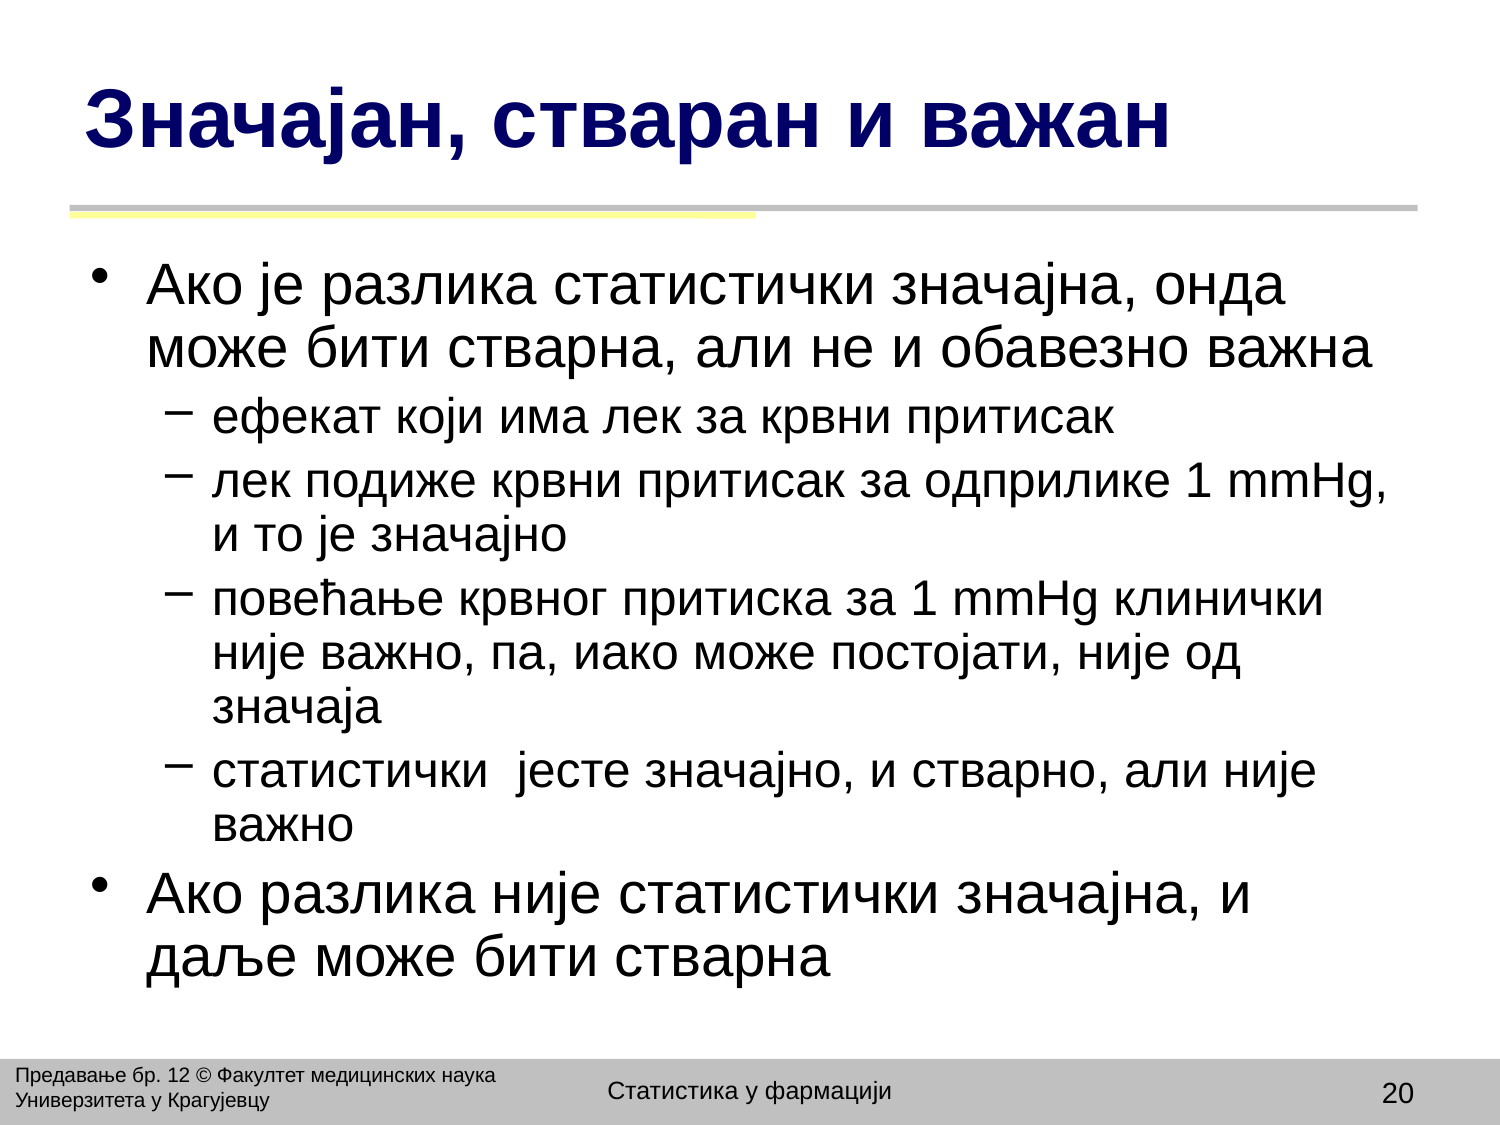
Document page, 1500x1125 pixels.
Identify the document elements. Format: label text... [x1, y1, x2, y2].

list Aко је разлика статистички значајна, онда може бити стварна, али не и обавезно важна ефекат који има лек за крвни притисак лек подиже крвни притисак за одприлике 1 mmHg, и то је значајно повећање крвног притиска за 1 mmHg клинички није важно, па, иако може постојати, није од значаја статистички јесте значајно, и стварно, али није важно Ако разлика није статистички значајна, и даље може бити стварна [74, 246, 1426, 1023]
title Значајан, стваран и важан [69, 19, 1426, 208]
slide_number Предавање бр. 12 © Факултет медицинских наука Универзитета у Крагујевцу [0, 1053, 621, 1108]
slide_number 20 [1079, 1066, 1430, 1125]
footer Статистика у фармацији [512, 1066, 988, 1125]
